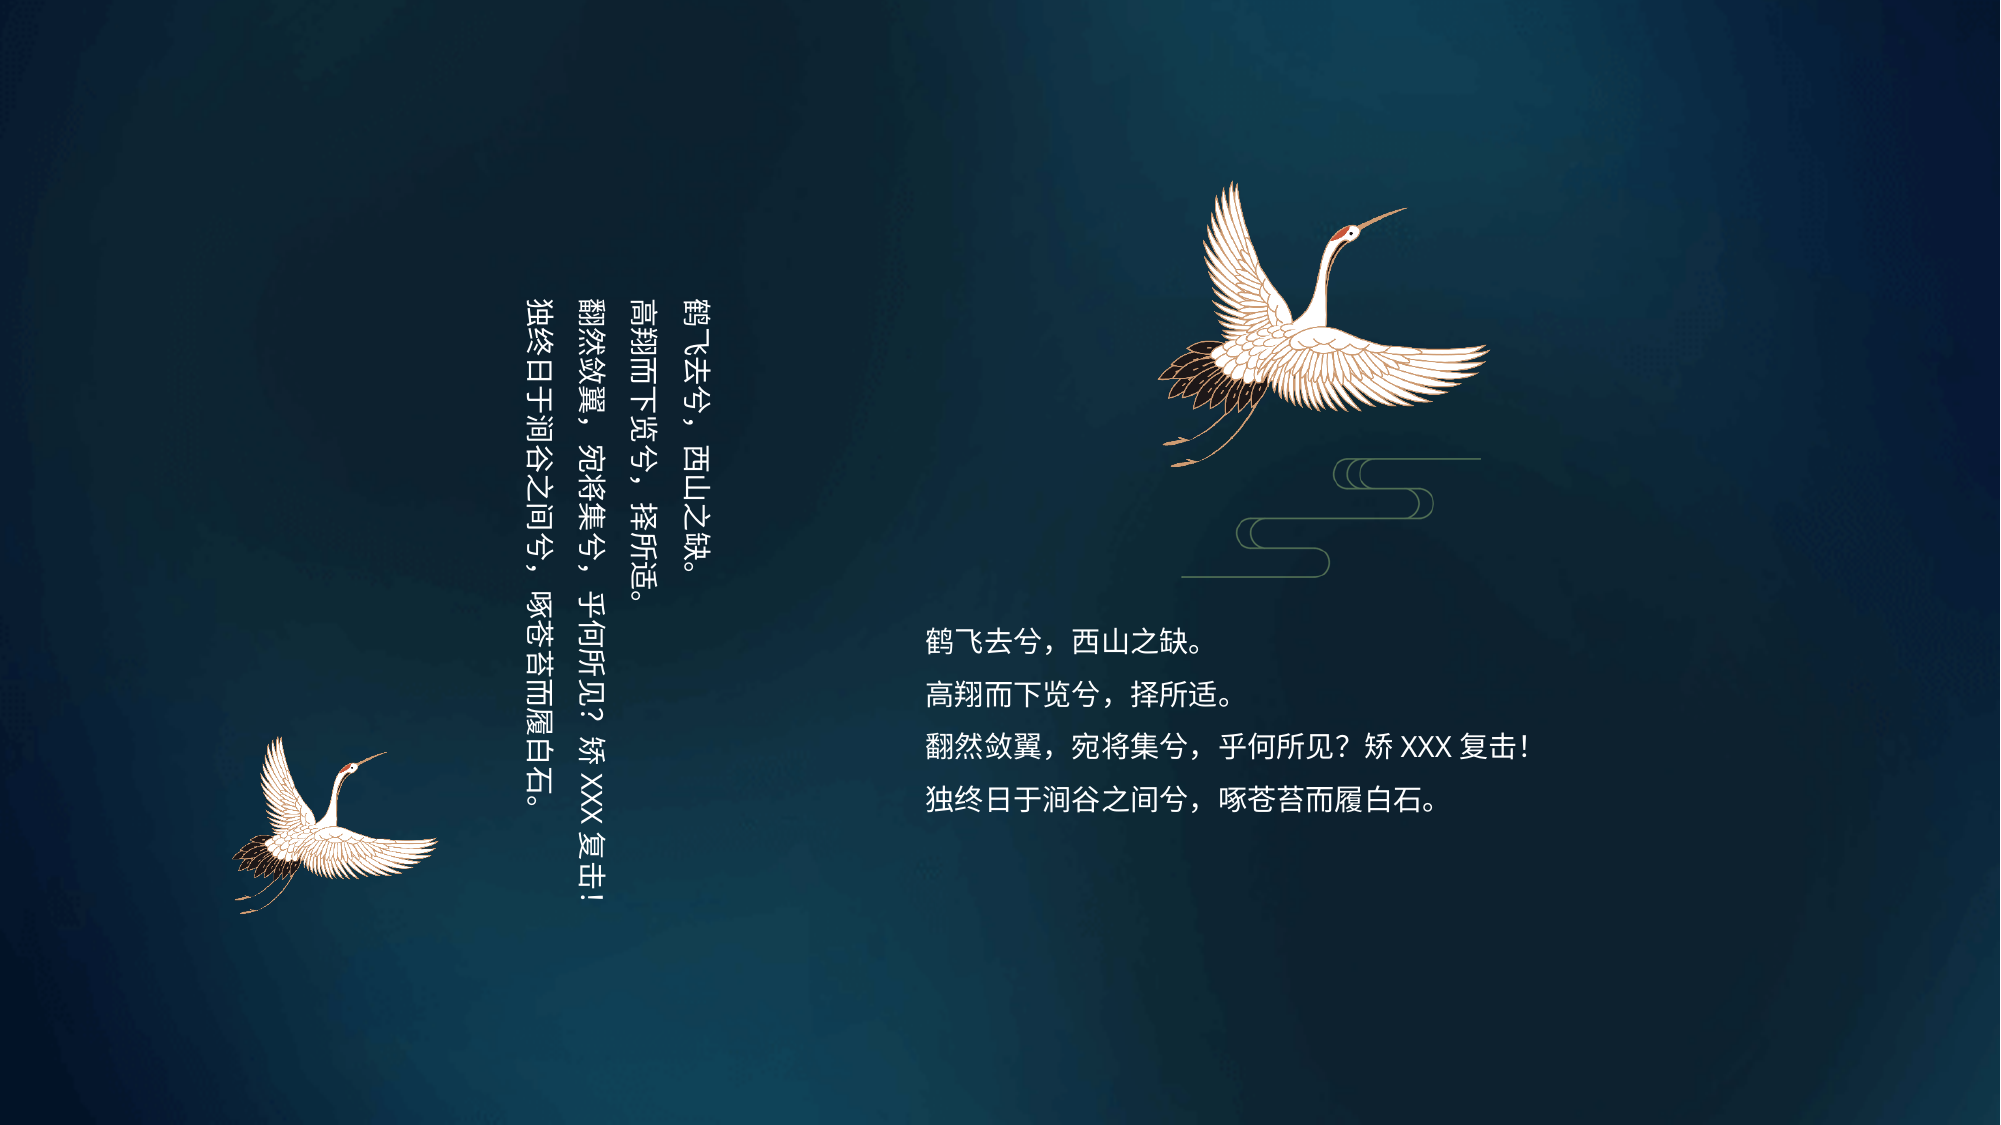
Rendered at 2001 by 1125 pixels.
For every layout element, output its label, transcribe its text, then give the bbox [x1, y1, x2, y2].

text_box 鹤飞去兮，西山之缺。 高翔而下览兮，择所适。 翻然敛翼，宛将集兮，乎何所见？矫XXX复击！ 独终日于涧谷之间兮，啄苍苔而履白石。 [910, 598, 1779, 824]
picture [0, 0, 2000, 1125]
text_box 鹤飞去兮，西山之缺。 高翔而下览兮，择所适。 翻然敛翼，宛将集兮，乎何所见？矫XXX复击！ 独终日于涧谷之间兮，啄苍苔而履白石。 [498, 283, 741, 992]
